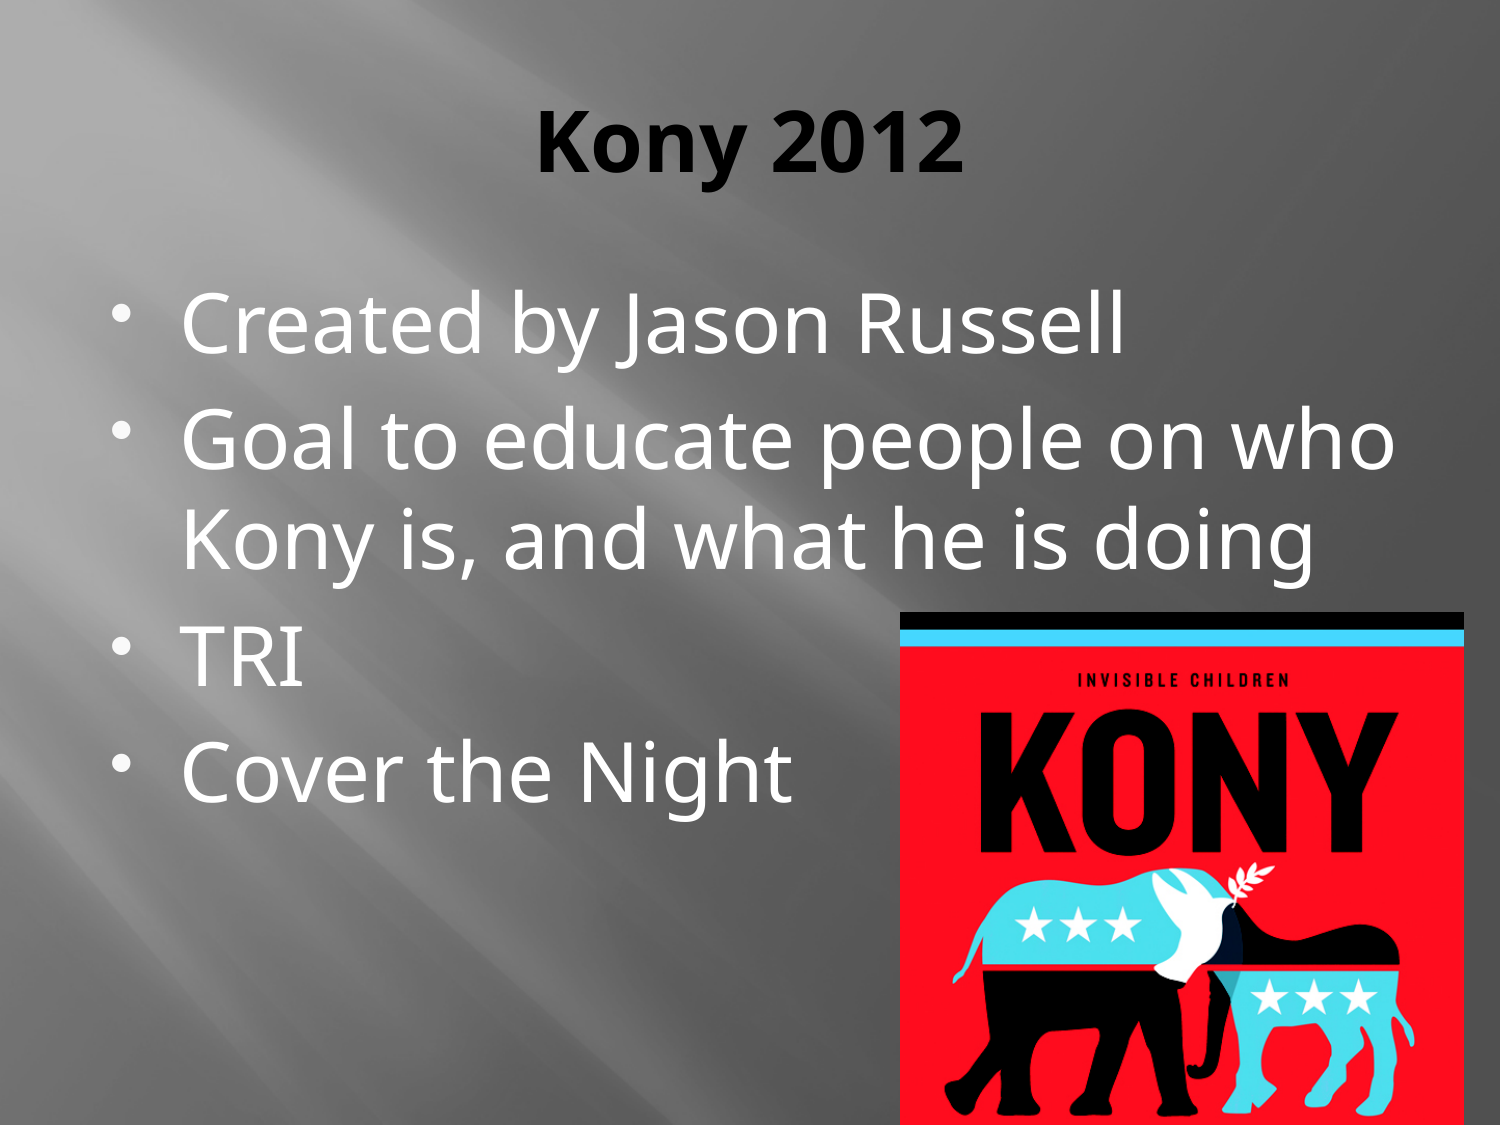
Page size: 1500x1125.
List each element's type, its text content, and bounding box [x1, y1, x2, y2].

title Kony 2012 [75, 45, 1425, 233]
list Created by Jason Russell Goal to educate people on who Kony is, and what he is doing TRI Cover the Night [75, 262, 1425, 1035]
picture [899, 612, 1464, 1125]
